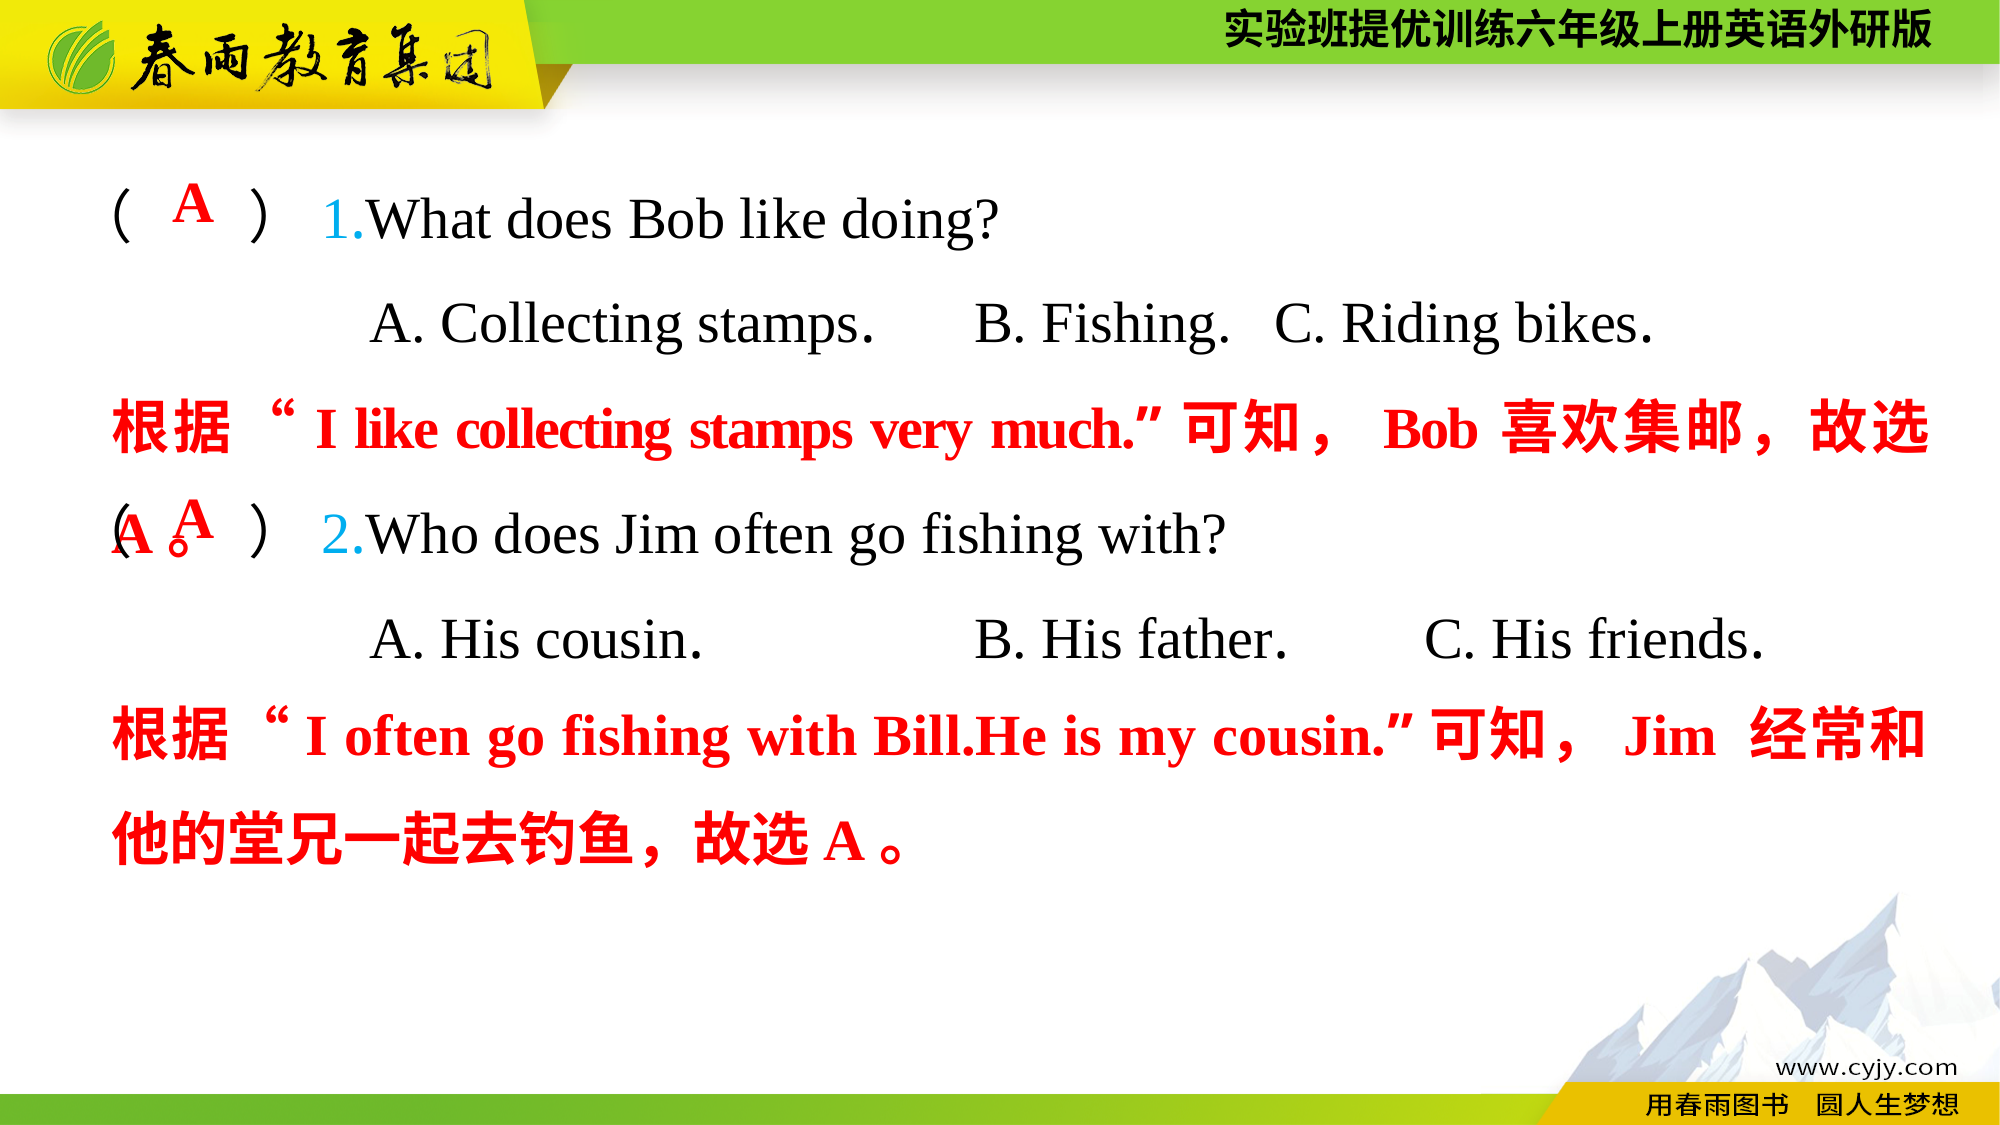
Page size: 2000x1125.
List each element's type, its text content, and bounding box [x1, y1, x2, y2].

picture [0, 0, 2000, 1125]
text_box A [157, 156, 230, 242]
list （ ）1.What does Bob like doing? A. Collecting stamps. B. Fishing. C. Riding bikes. [59, 137, 1944, 365]
text_box A [157, 472, 230, 558]
text_box 根据“I like collecting stamps very much.”可知，Bob喜欢集邮，故选 A。 [96, 347, 1944, 452]
text_box 根据“I often go fishing with Bill.He is my cousin.”可知，Jim 经常和他的堂兄一起去钓鱼，故选A。 [96, 654, 1944, 879]
text_box （ ）2.Who does Jim often go fishing with? A. His cousin. B. His father. C. His friends. [59, 452, 1944, 678]
